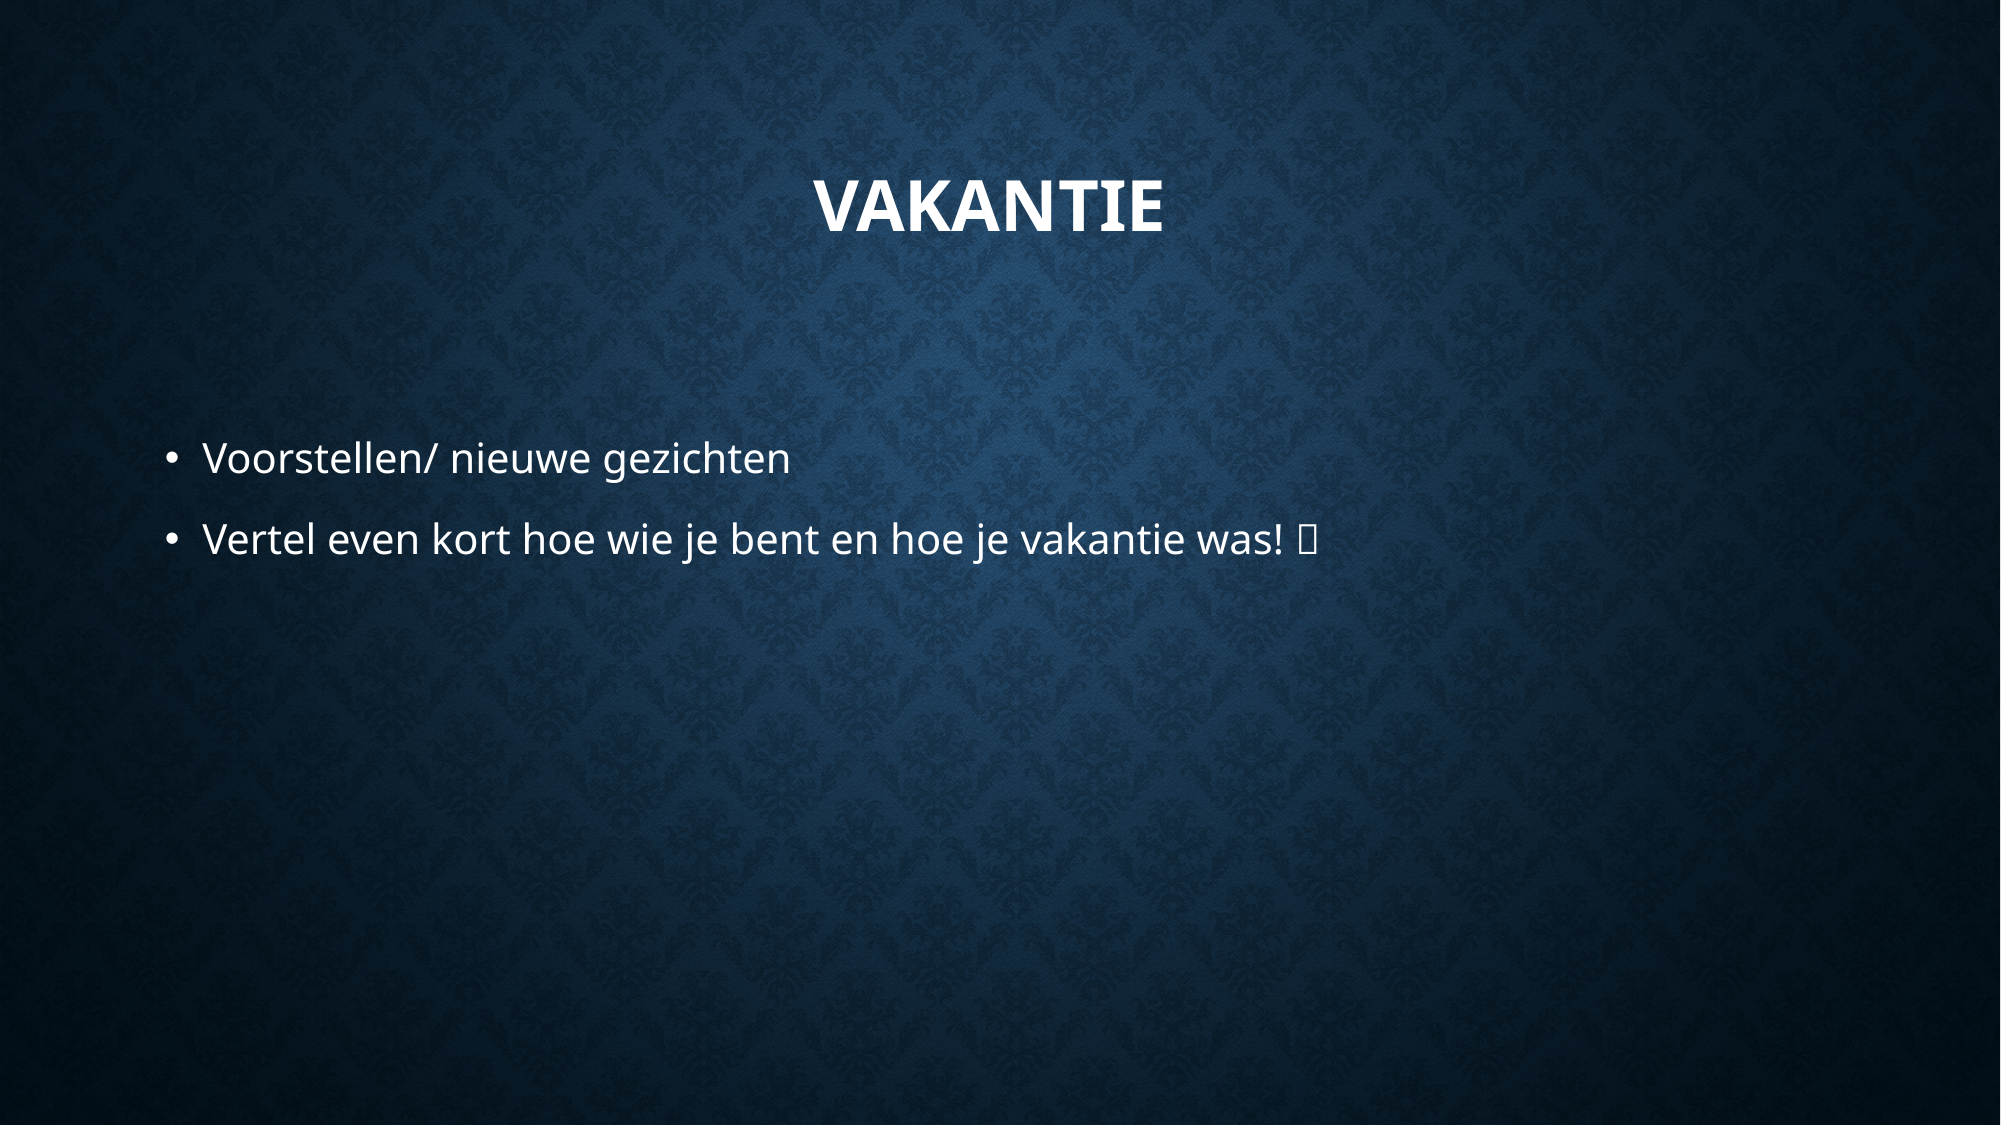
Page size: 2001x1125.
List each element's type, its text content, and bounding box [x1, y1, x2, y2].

list Voorstellen/ nieuwe gezichten Vertel even kort hoe wie je bent en hoe je vakantie was!  [149, 343, 1849, 950]
title Vakantie [149, 99, 1849, 318]
